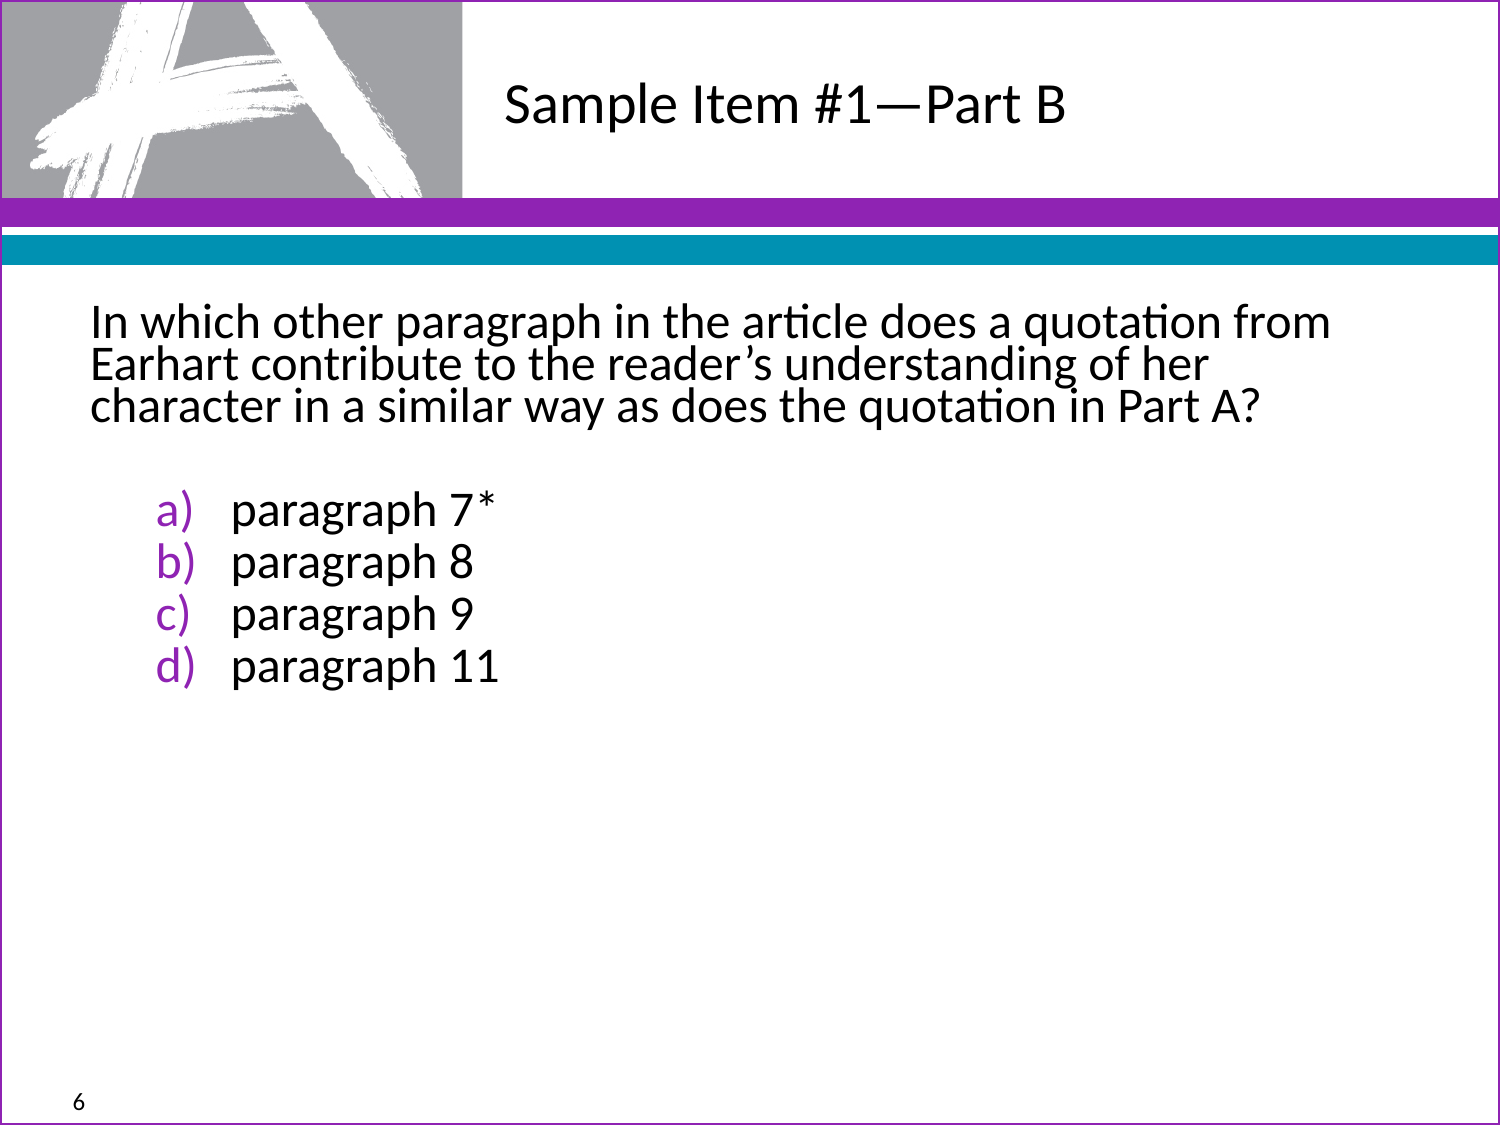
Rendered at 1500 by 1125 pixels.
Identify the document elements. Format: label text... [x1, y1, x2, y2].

picture [2, 2, 462, 198]
title Sample Item #1—Part B [462, 0, 1500, 200]
slide_number 6 [0, 1077, 100, 1125]
list In which other paragraph in the article does a quotation from Earhart contribute to the reader’s understanding of her character in a similar way as does the quotation in Part A? paragraph 7* paragraph 8 paragraph 9 paragraph 11 [75, 262, 1425, 1075]
